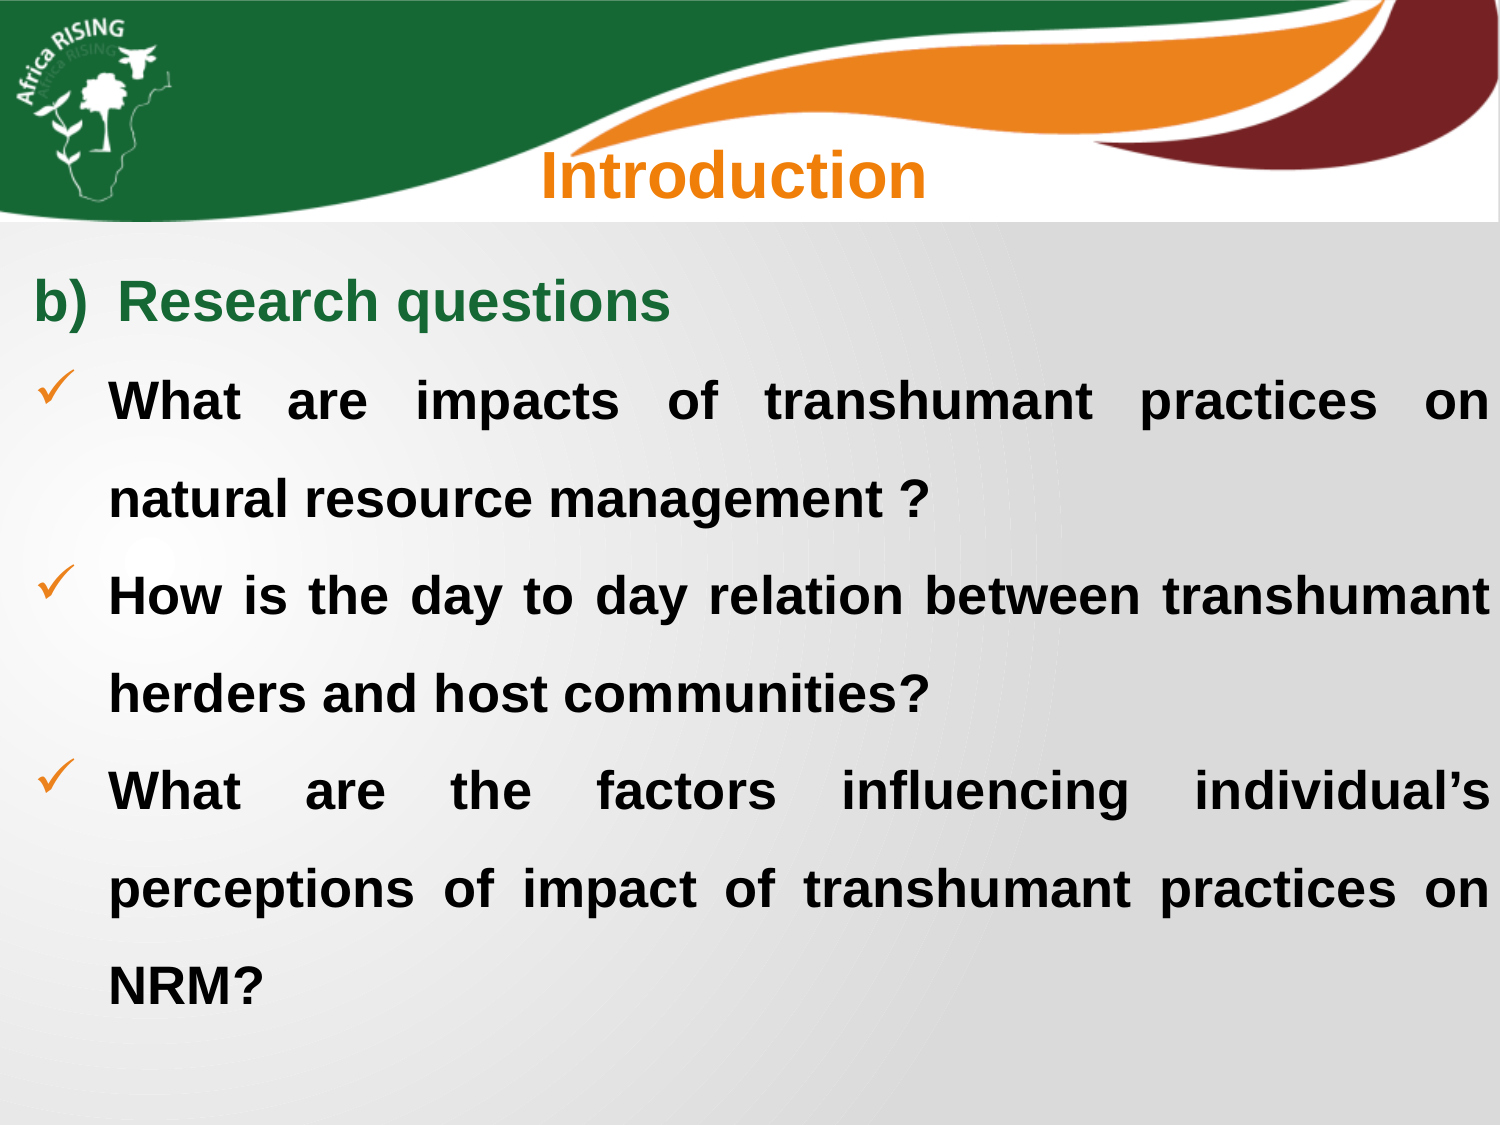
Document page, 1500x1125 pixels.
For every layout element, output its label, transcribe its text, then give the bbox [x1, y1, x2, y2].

list Research questions What are impacts of transhumant practices on natural resource management ? How is the day to day relation between transhumant herders and host communities? What are the factors influencing individual’s perceptions of impact of transhumant practices on NRM? [0, 220, 1500, 1125]
text_box Introduction [462, 124, 1025, 220]
picture [0, 0, 1499, 220]
